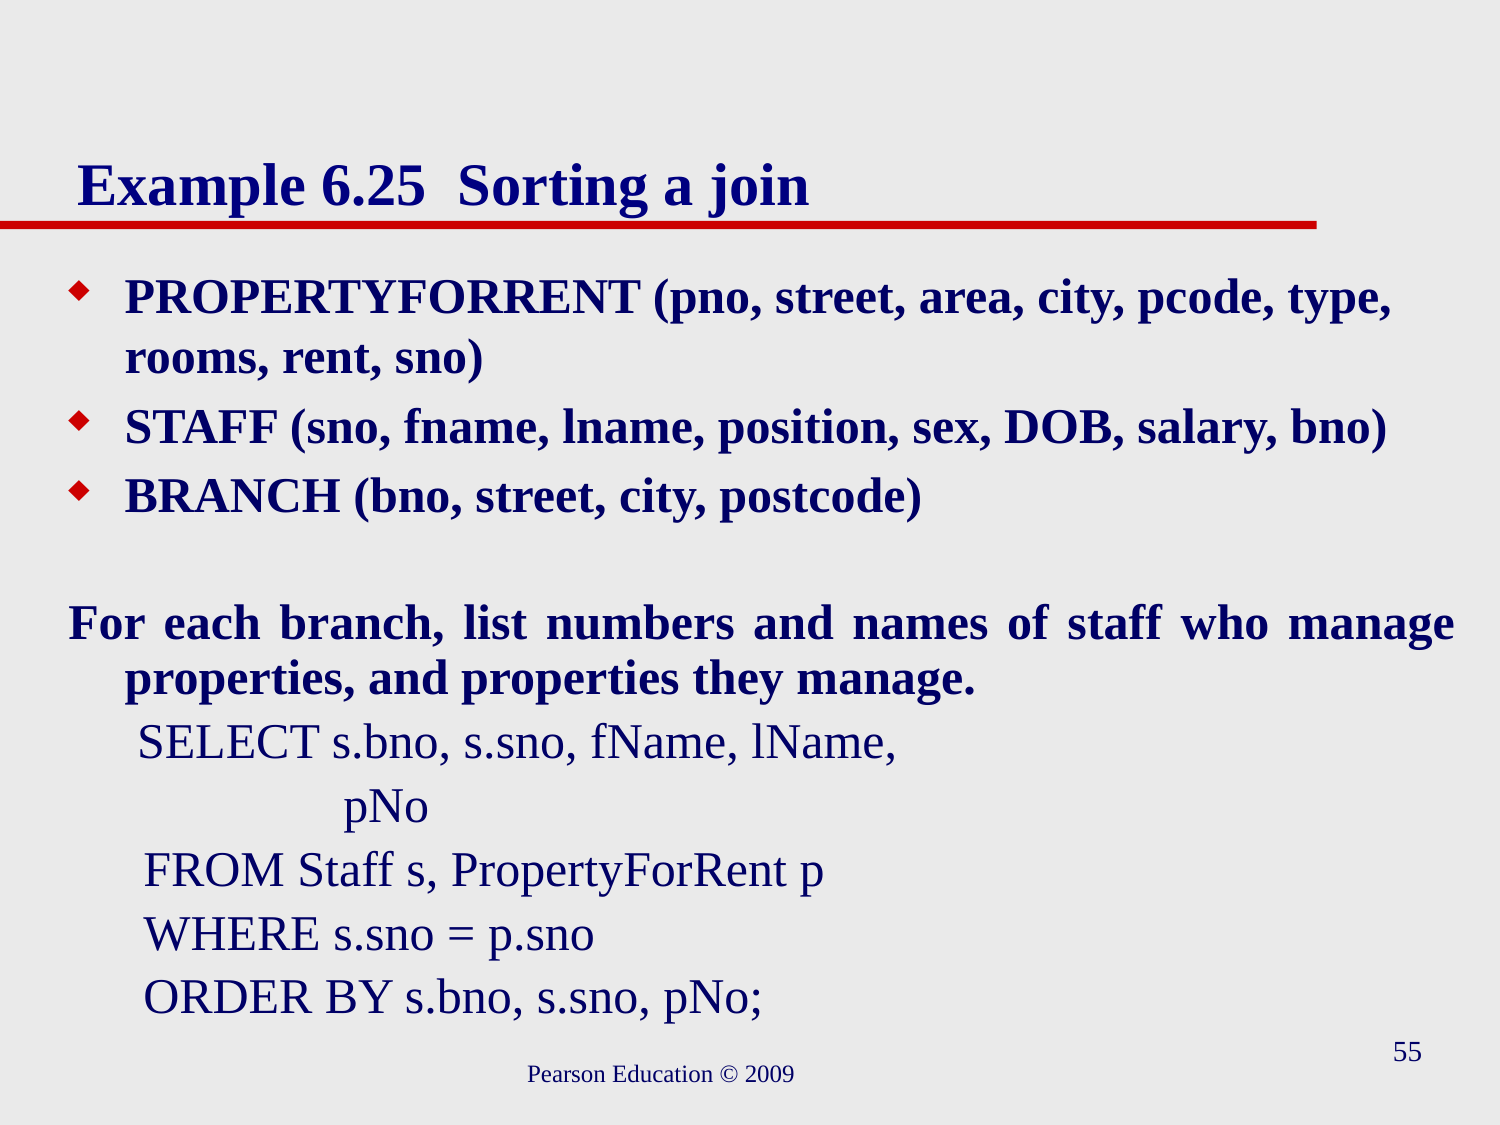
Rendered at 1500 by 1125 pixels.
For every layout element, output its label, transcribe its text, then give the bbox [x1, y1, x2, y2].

list PROPERTYFORRENT (pno, street, area, city, pcode, type, rooms, rent, sno) STAFF (sno, fname, lname, position, sex, DOB, salary, bno) BRANCH (bno, street, city, postcode) For each branch, list numbers and names of staff who manage properties, and properties they manage. SELECT s.bno, s.sno, fName, lName, pNo FROM Staff s, PropertyForRent p WHERE s.sno = p.sno ORDER BY s.bno, s.sno, pNo; [52, 255, 1471, 931]
text_box Pearson Education © 2009 [512, 1050, 1038, 1095]
title Example 6.25 Sorting a join [62, 43, 1338, 226]
slide_number 55 [1124, 1012, 1438, 1088]
